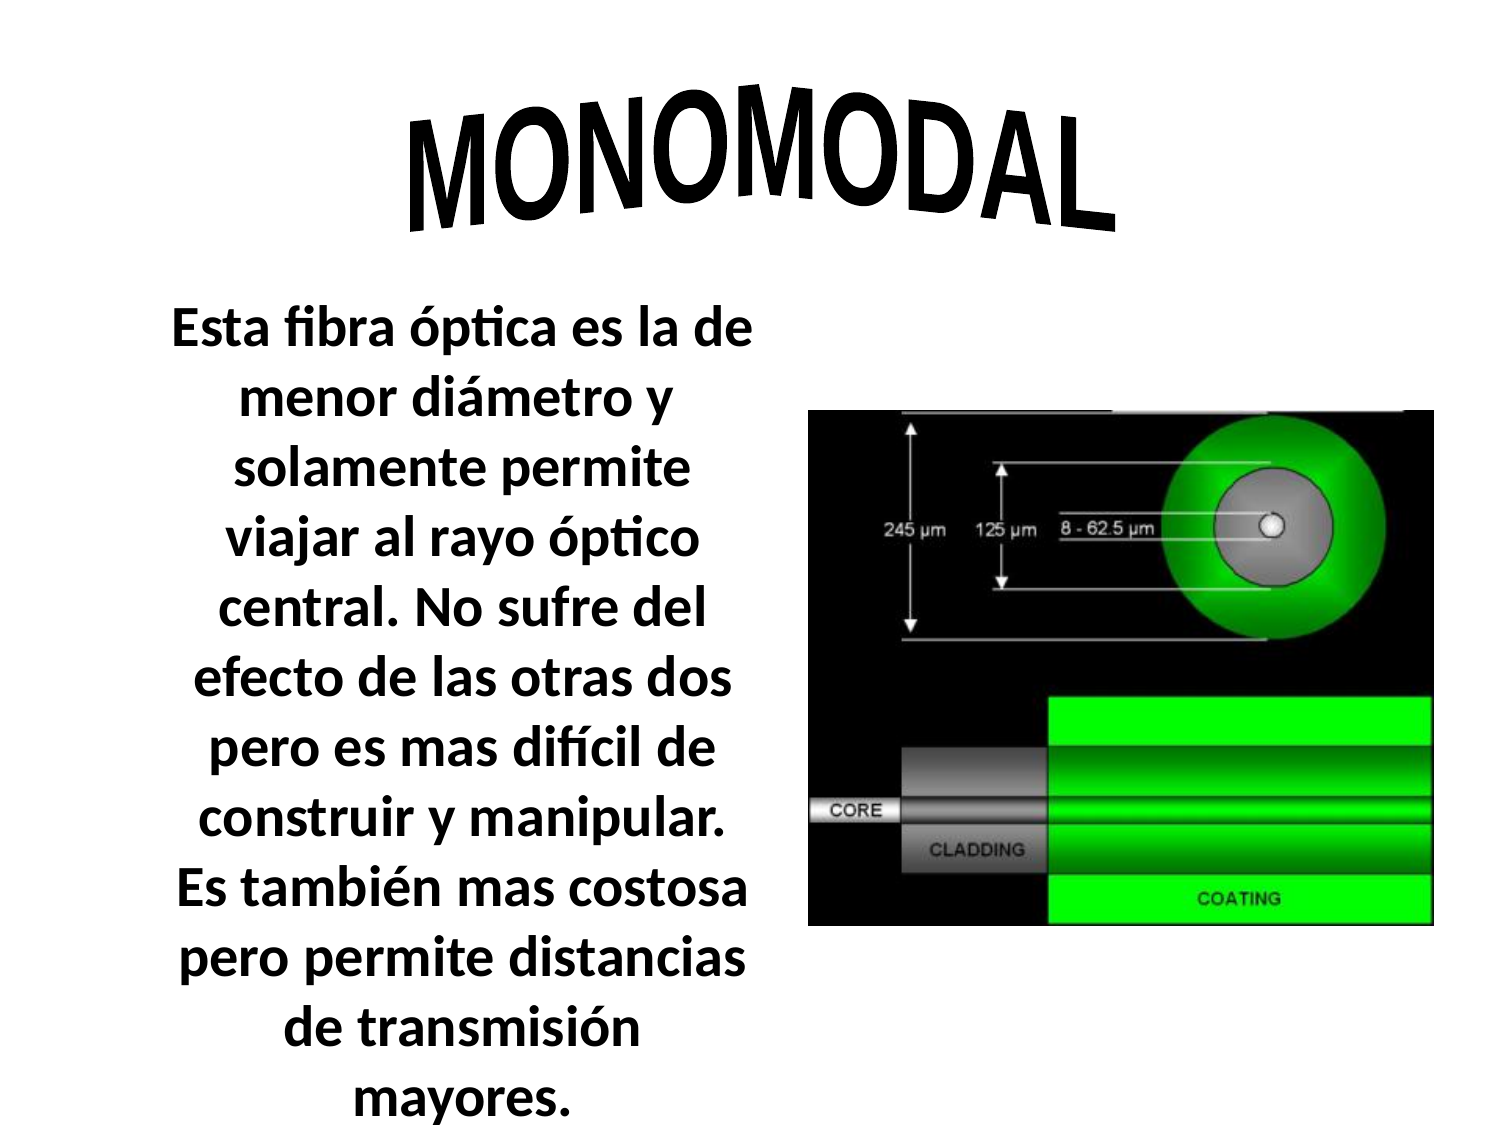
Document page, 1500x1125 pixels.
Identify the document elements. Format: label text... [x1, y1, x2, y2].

text_box Esta fibra óptica es la de menor diámetro y solamente permite viajar al rayo óptico central. No sufre del efecto de las otras dos pero es mas difícil de construir y manipular. Es también mas costosa pero permite distancias de transmisión mayores. [152, 281, 774, 1125]
picture [808, 409, 1434, 926]
